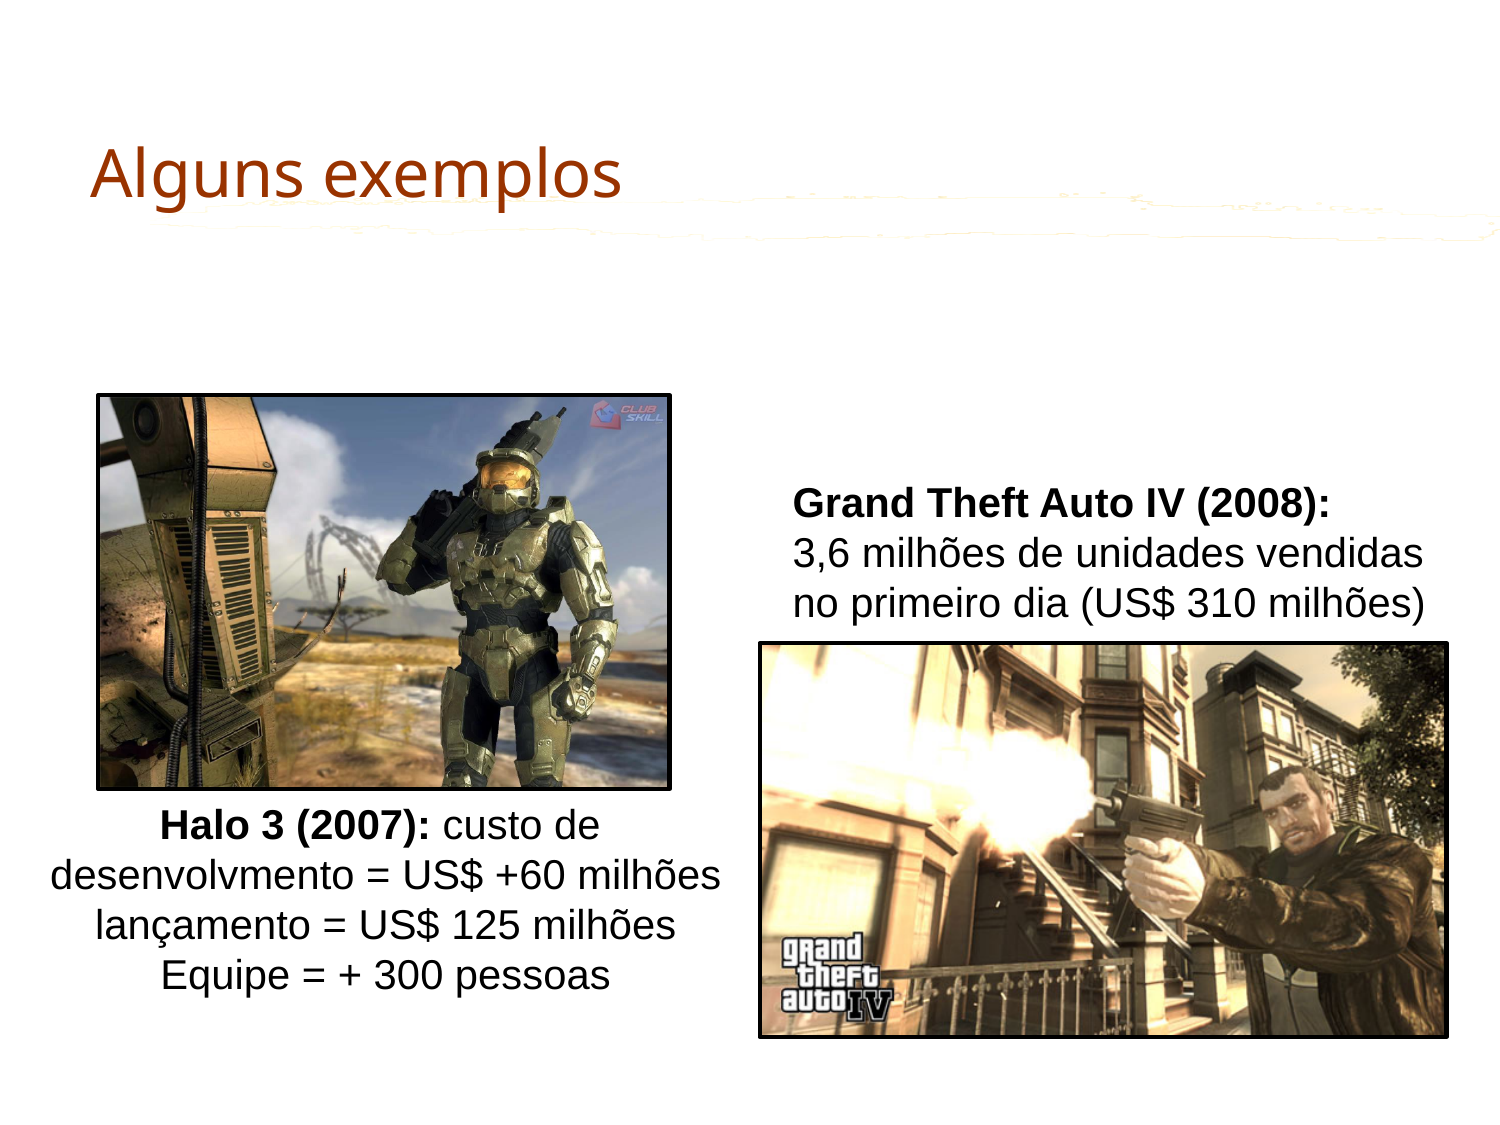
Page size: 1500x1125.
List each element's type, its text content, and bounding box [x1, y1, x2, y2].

text_box Grand Theft Auto IV (2008): 3,6 milhões de unidades vendidas no primeiro dia (US$ 310 milhões) [702, 467, 1453, 633]
picture [99, 396, 668, 788]
picture [761, 645, 1445, 1036]
title Alguns exemplos [74, 0, 1426, 219]
text_box Halo 3 (2007): custo de desenvolvmento = US$ +60 milhões lançamento = US$ 125 milhões Equipe = + 300 pessoas [0, 790, 750, 1006]
